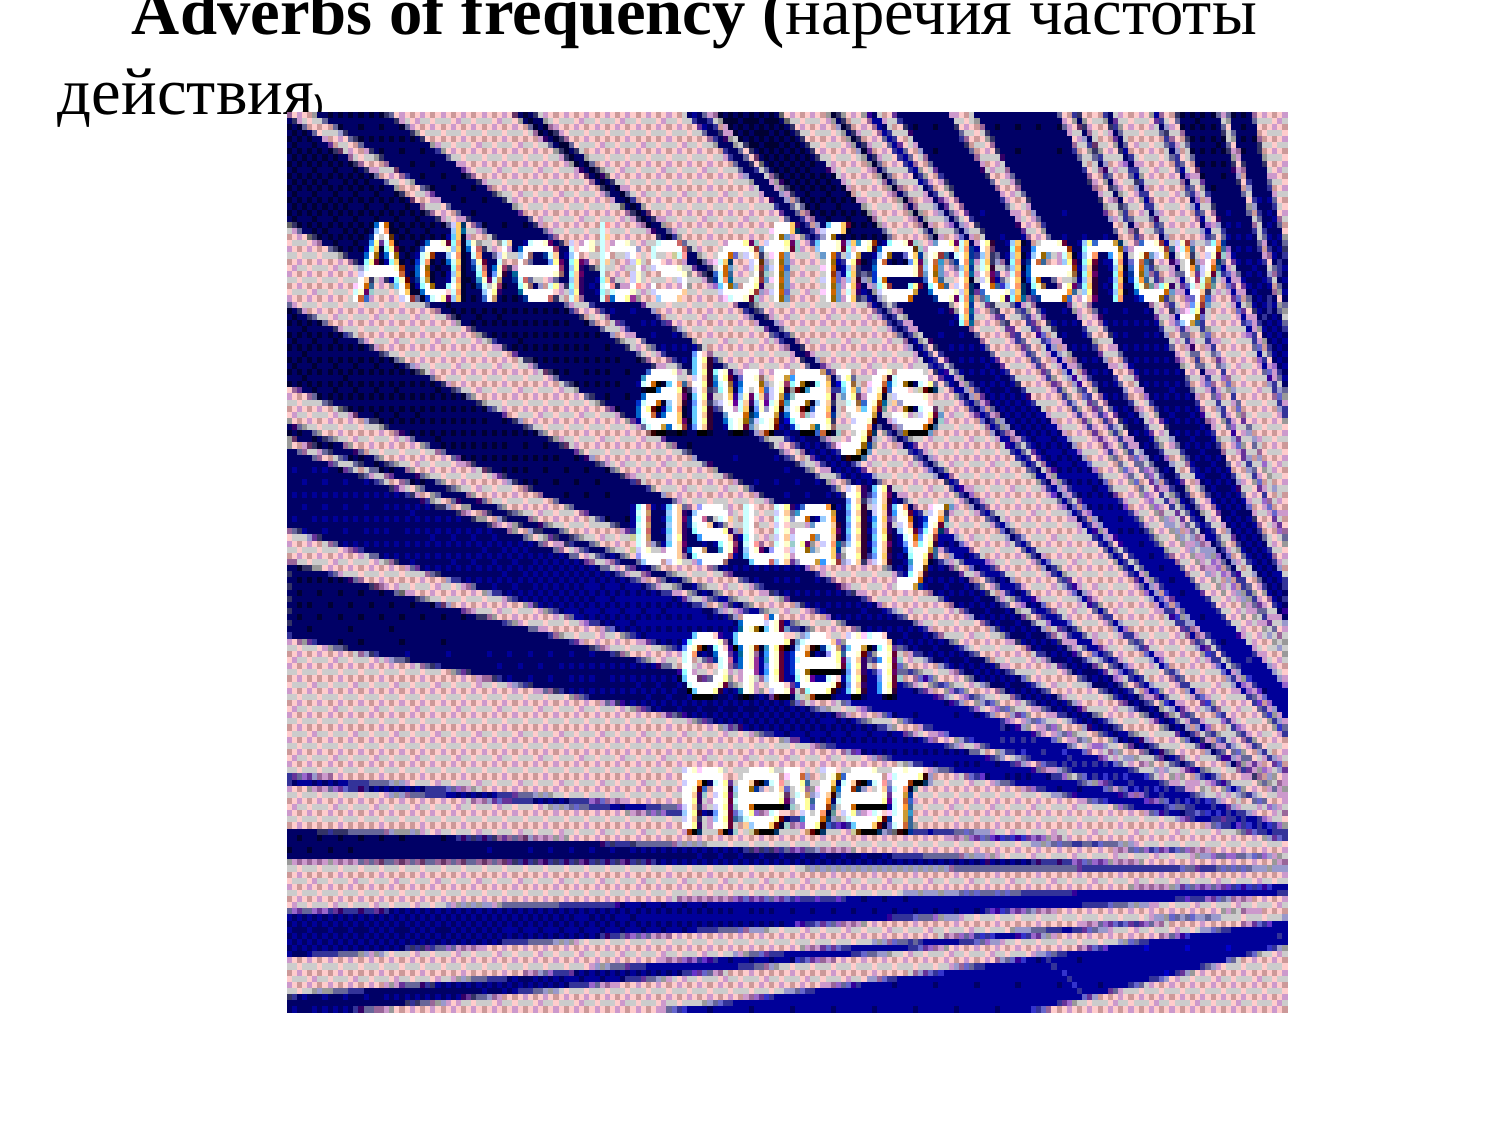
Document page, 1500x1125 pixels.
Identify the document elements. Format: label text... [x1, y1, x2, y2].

picture [287, 112, 1288, 1013]
text_box Adverbs of frequency (наречия частоты действия) [42, 0, 1481, 140]
